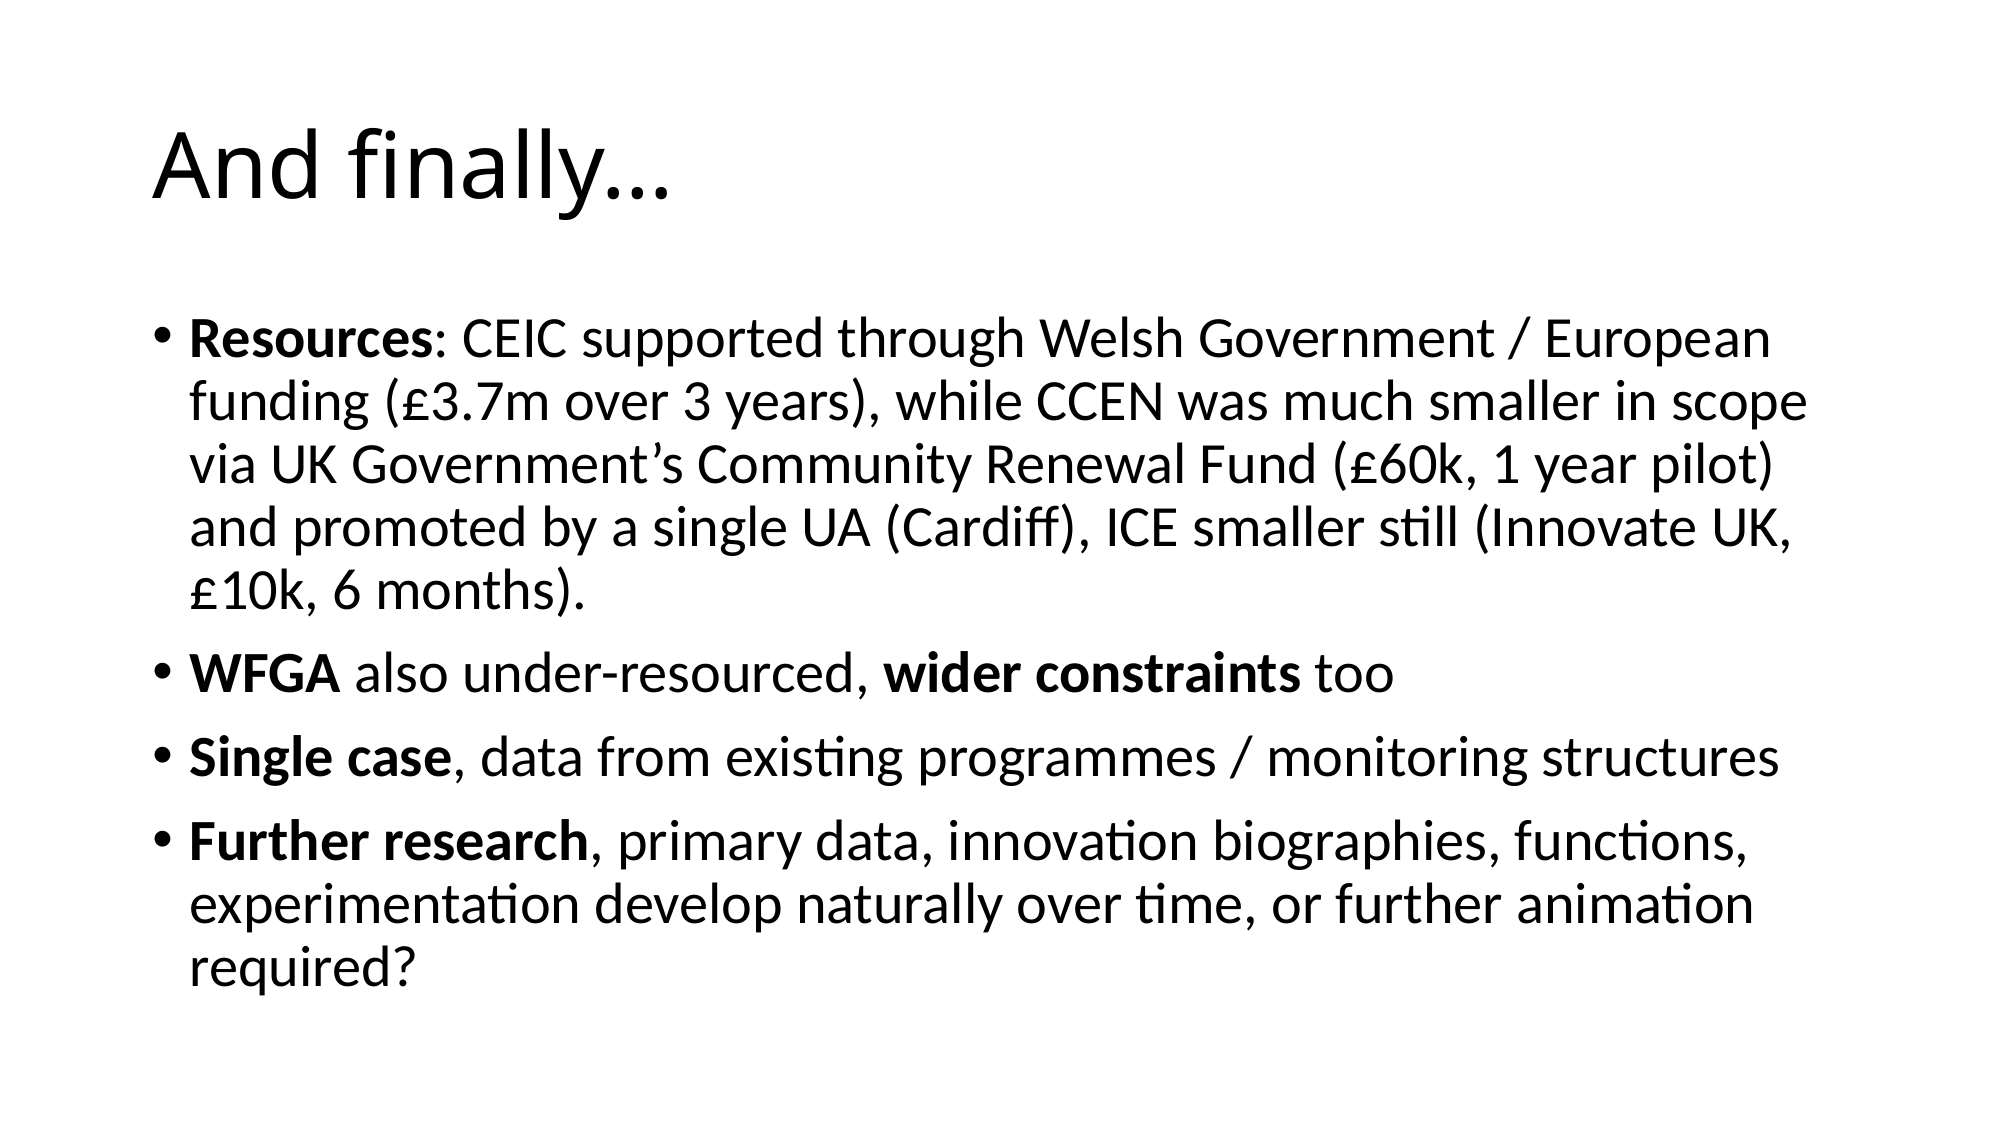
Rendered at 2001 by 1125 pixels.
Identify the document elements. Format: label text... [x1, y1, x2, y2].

title And finally… [137, 59, 1863, 278]
list Resources: CEIC supported through Welsh Government / European funding (£3.7m over 3 years), while CCEN was much smaller in scope via UK Government’s Community Renewal Fund (£60k, 1 year pilot) and promoted by a single UA (Cardiff), ICE smaller still (Innovate UK, £10k, 6 months). WFGA also under-resourced, wider constraints too Single case, data from existing programmes / monitoring structures Further research, primary data, innovation biographies, functions, experimentation develop naturally over time, or further animation required? [137, 299, 1863, 1014]
